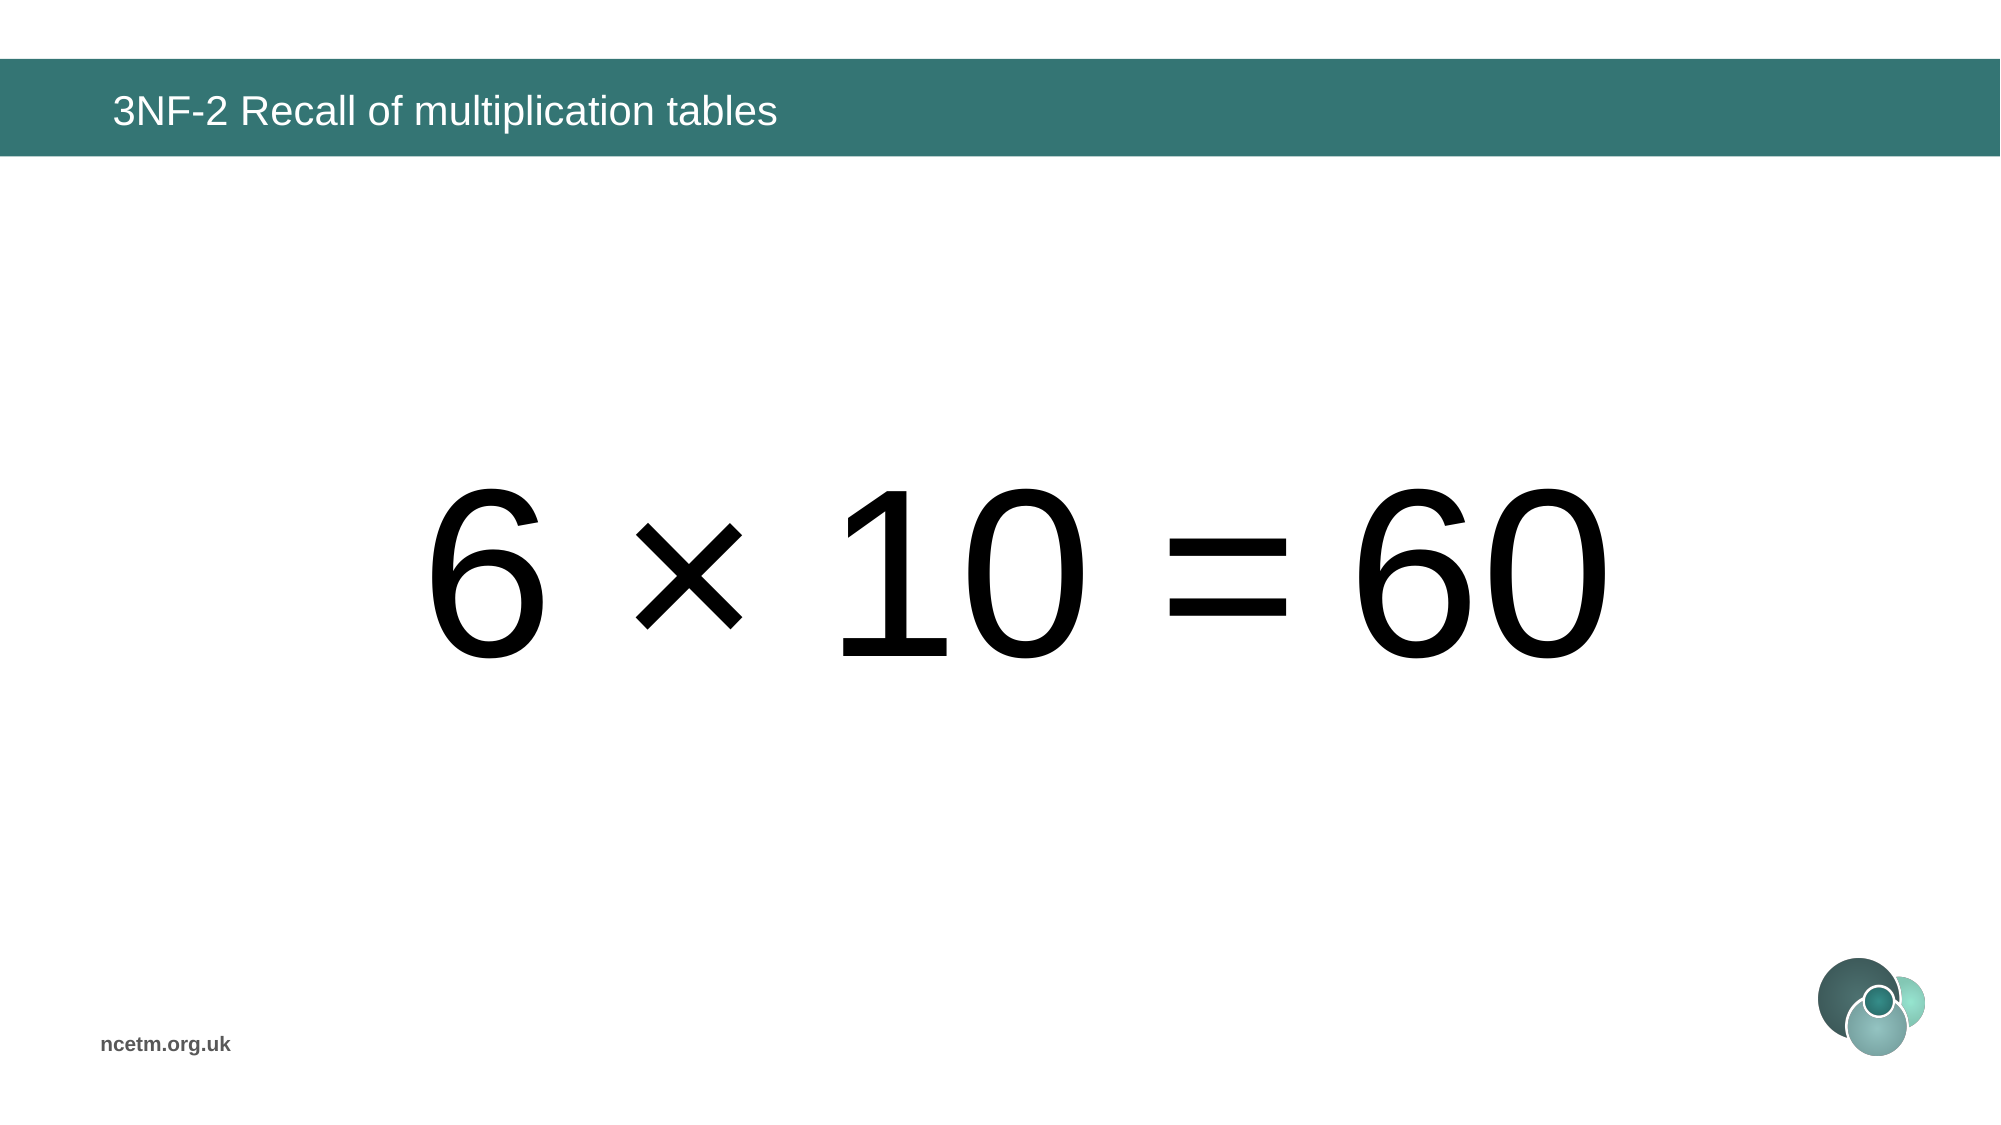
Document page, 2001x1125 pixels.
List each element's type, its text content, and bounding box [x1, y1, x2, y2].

text_box 60 [1333, 409, 1630, 712]
title 3NF-2 Recall of multiplication tables [97, 76, 1945, 147]
text_box 6 × 10 = [405, 409, 1333, 712]
picture [1818, 958, 1925, 1056]
